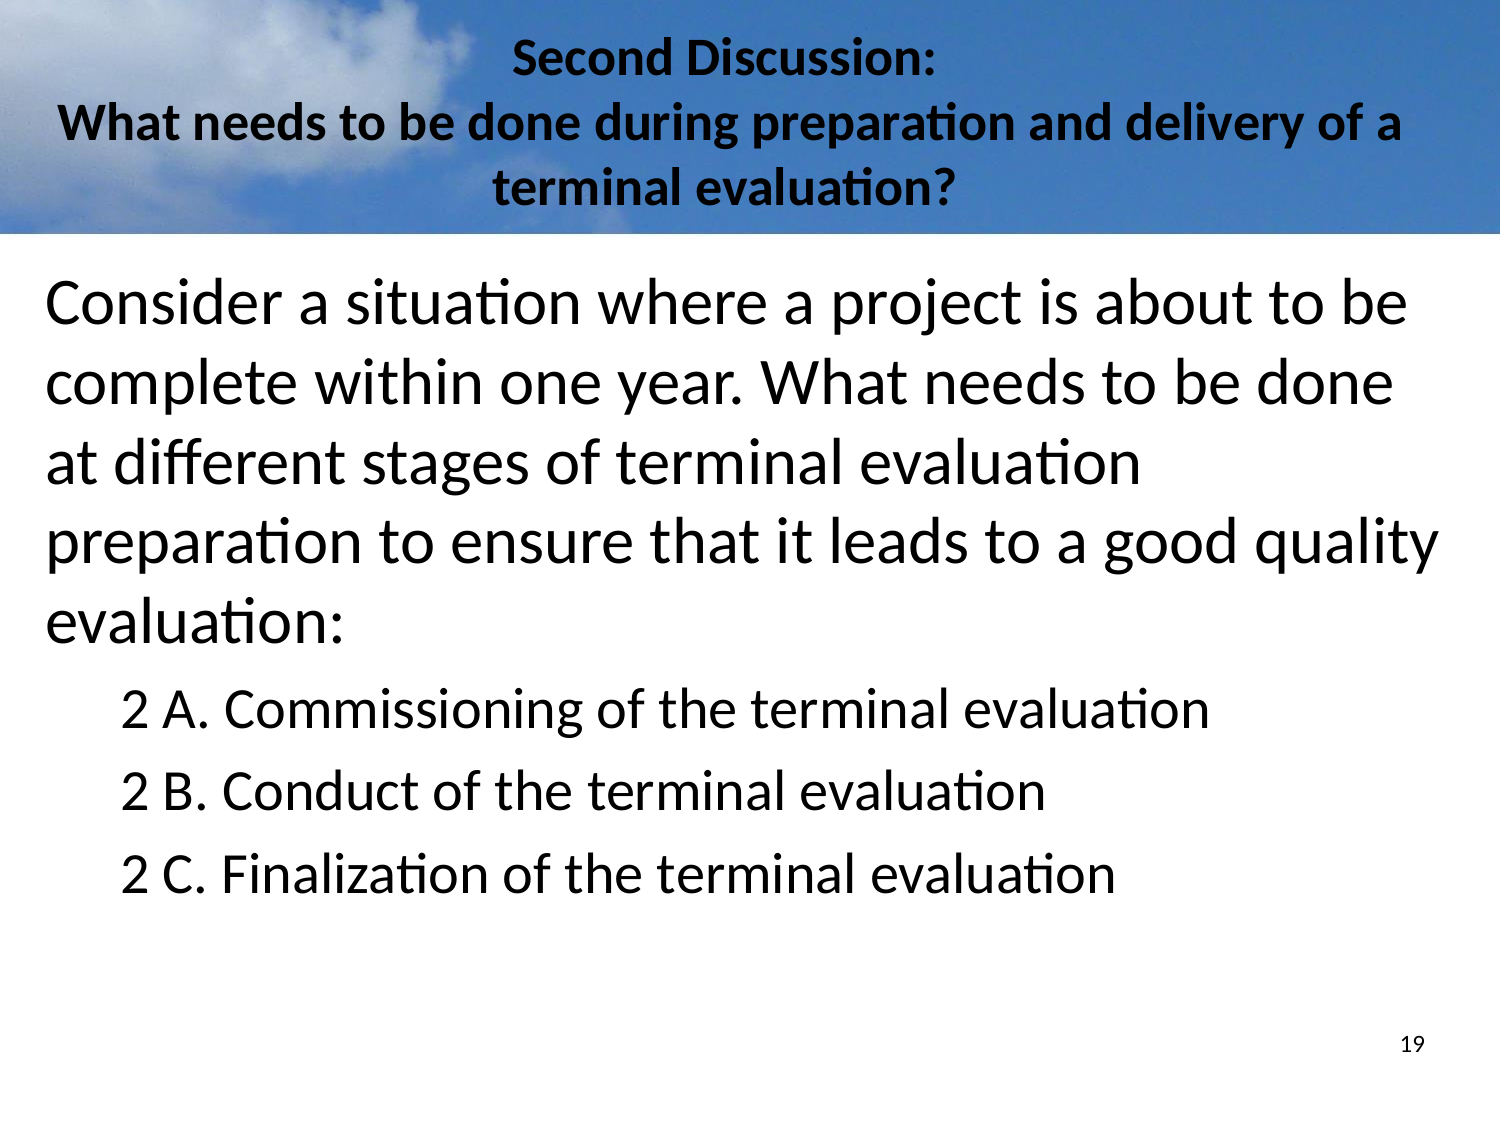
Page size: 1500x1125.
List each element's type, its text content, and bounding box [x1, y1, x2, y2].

title Second Discussion: What needs to be done during preparation and delivery of a terminal evaluation? [0, 11, 1463, 226]
list Consider a situation where a project is about to be complete within one year. What needs to be done at different stages of terminal evaluation preparation to ensure that it leads to a good quality evaluation: 2 A. Commissioning of the terminal evaluation 2 B. Conduct of the terminal evaluation 2 C. Finalization of the terminal evaluation [36, 249, 1463, 1051]
picture [0, 0, 1500, 1125]
slide_number 19 [1074, 1012, 1425, 1073]
